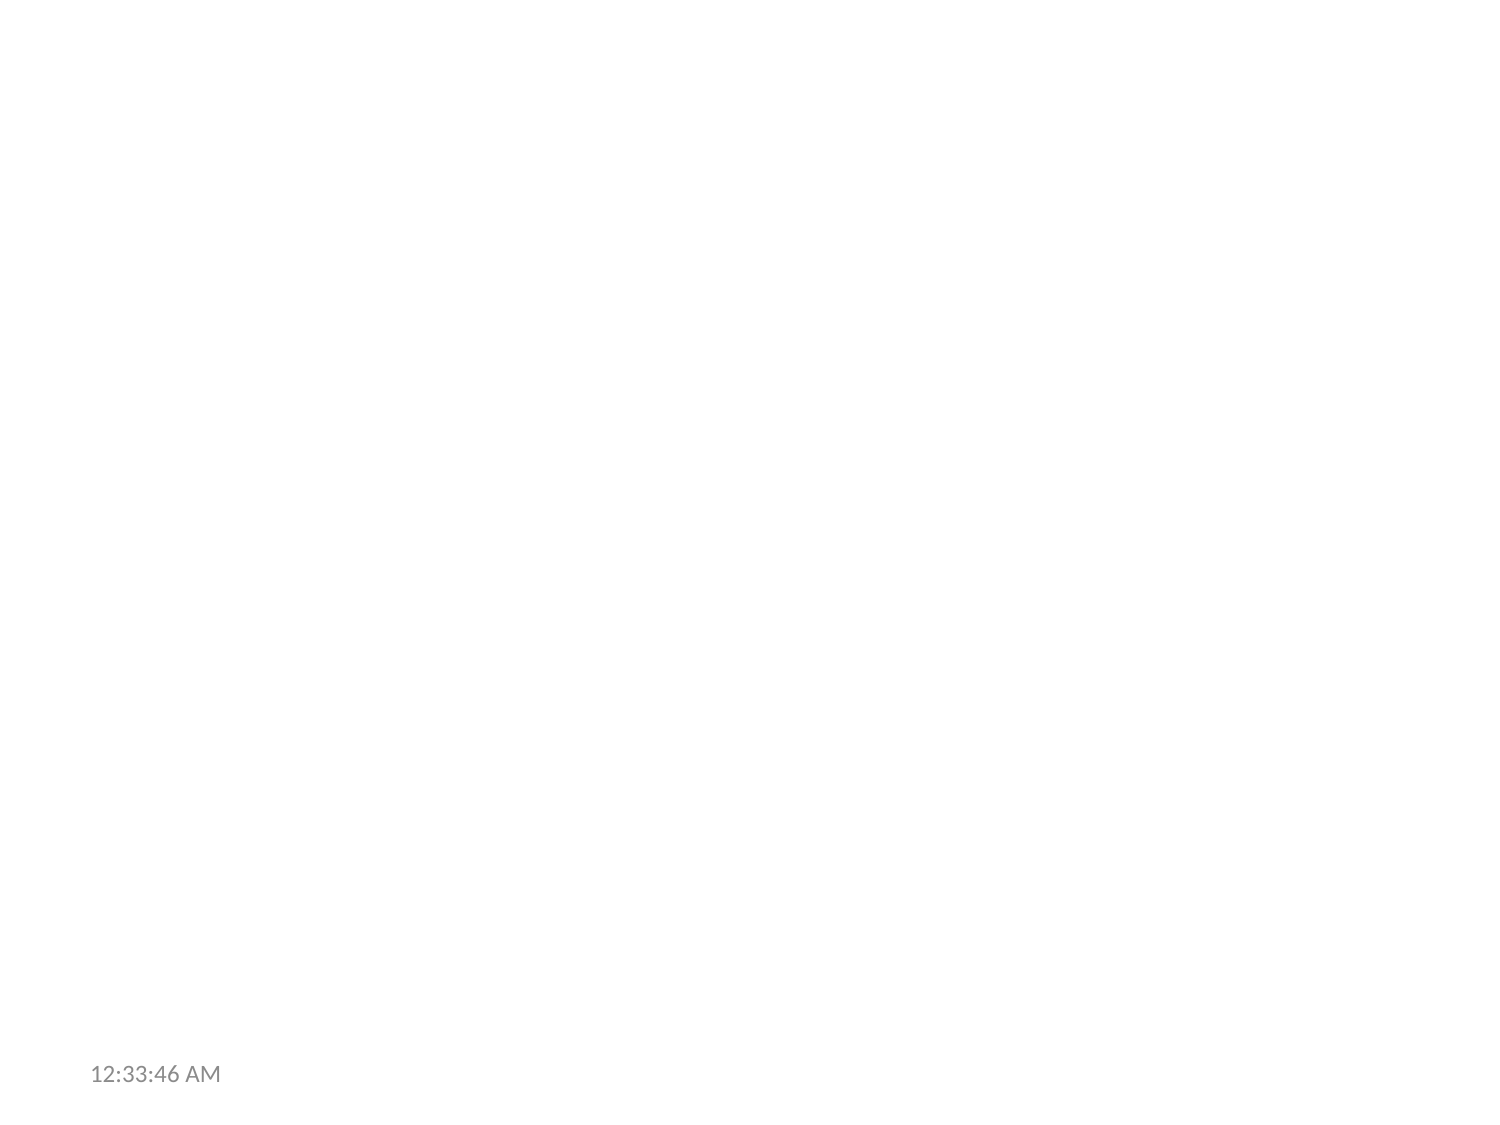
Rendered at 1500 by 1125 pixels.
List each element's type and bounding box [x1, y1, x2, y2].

slide_number [75, 1042, 425, 1103]
